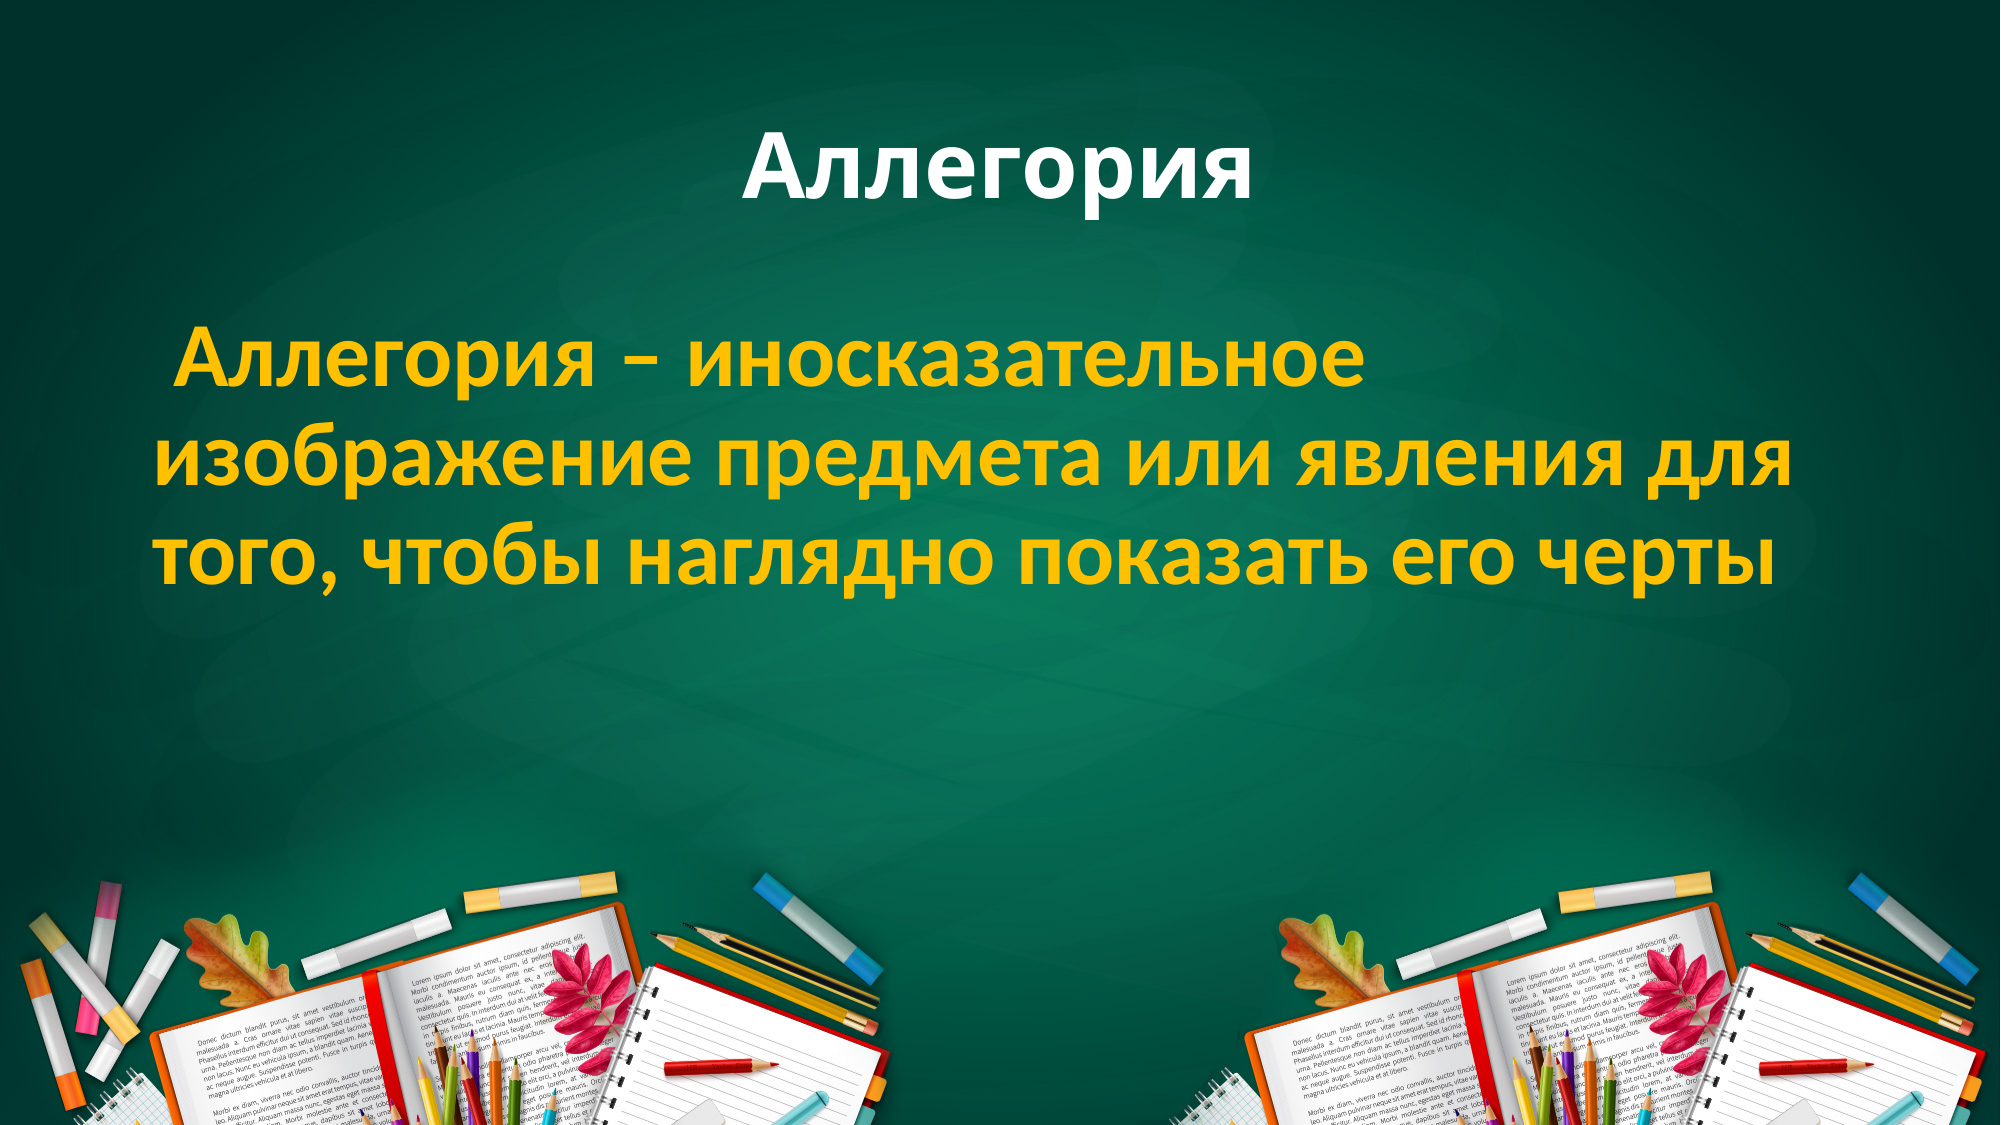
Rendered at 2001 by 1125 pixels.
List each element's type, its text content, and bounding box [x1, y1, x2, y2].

picture [0, 0, 2000, 1125]
title Аллегория [137, 59, 1863, 278]
list Аллегория – иносказательное изображение предмета или явления для того, чтобы наглядно показать его черты [137, 299, 1863, 1014]
